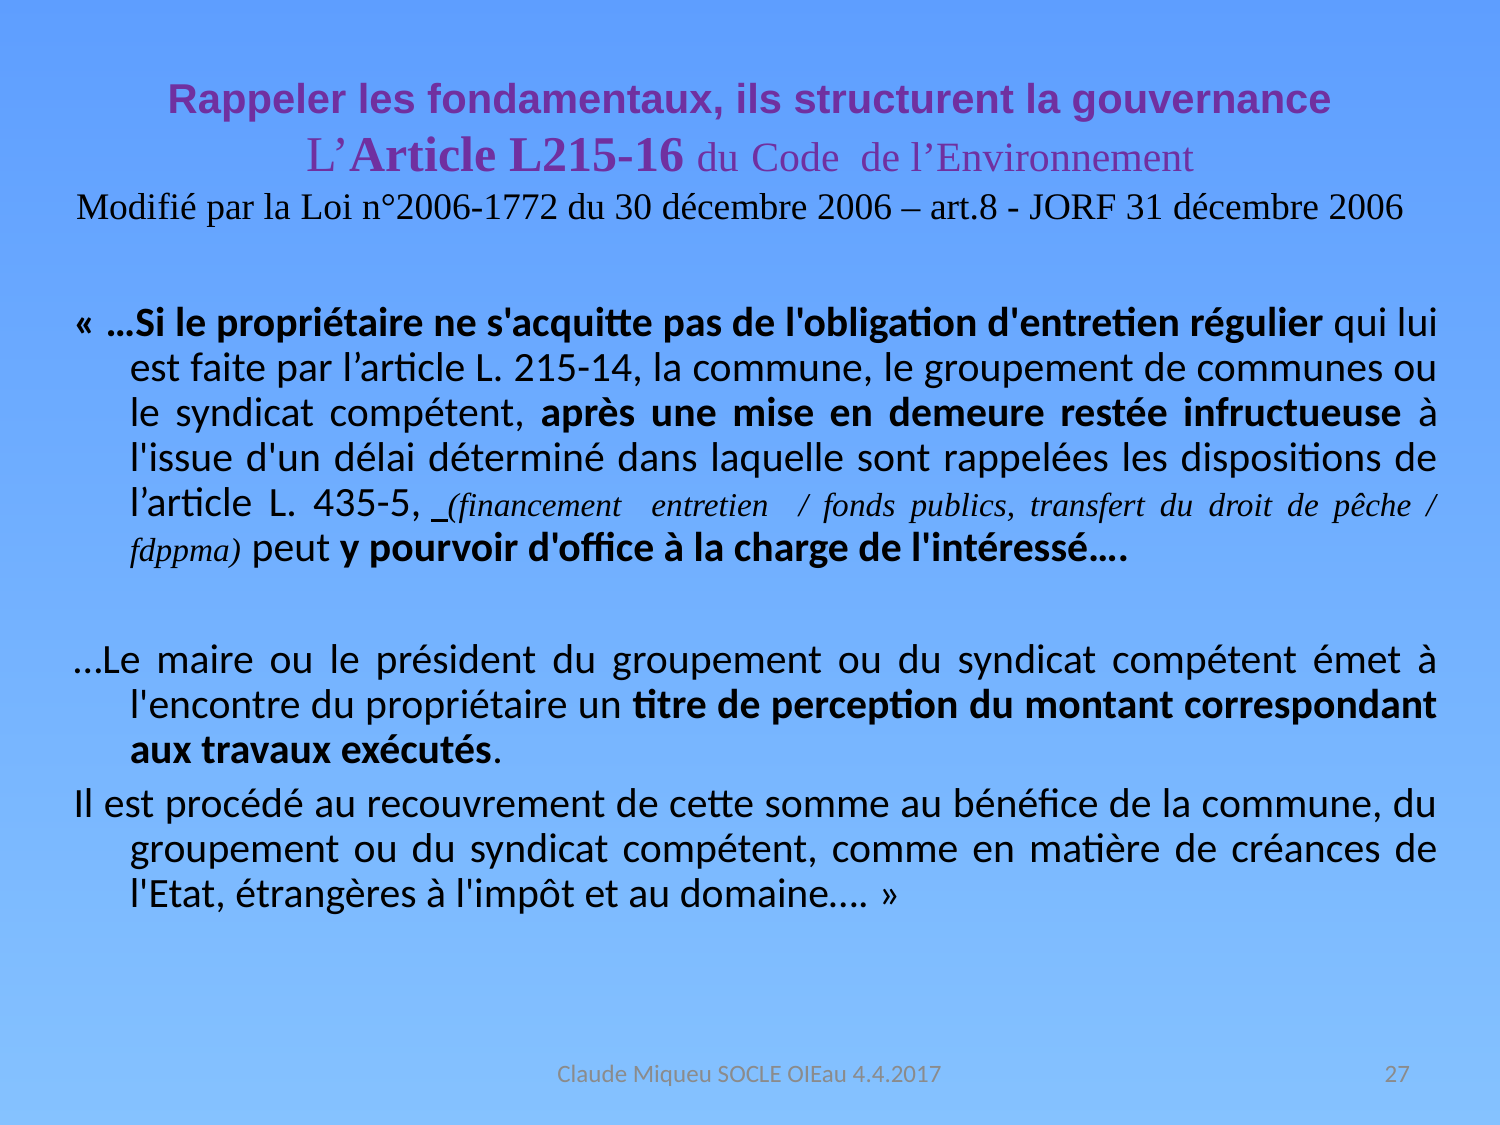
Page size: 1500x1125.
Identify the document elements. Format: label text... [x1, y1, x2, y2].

slide_number 27 [1074, 1042, 1425, 1103]
list « …Si le propriétaire ne s'acquitte pas de l'obligation d'entretien régulier qui lui est faite par l’article L. 215-14, la commune, le groupement de communes ou le syndicat compétent, après une mise en demeure restée infructueuse à l'issue d'un délai déterminé dans laquelle sont rappelées les dispositions de l’article L. 435-5, (financement entretien / fonds publics, transfert du droit de pêche / fdppma) peut y pourvoir d'office à la charge de l'intéressé…. …Le maire ou le président du groupement ou du syndicat compétent émet à l'encontre du propriétaire un titre de perception du montant correspondant aux travaux exécutés. Il est procédé au recouvrement de cette somme au bénéfice de la commune, du groupement ou du syndicat compétent, comme en matière de créances de l'Etat, étrangères à l'impôt et au domaine…. » [58, 234, 1454, 1045]
title Rappeler les fondamentaux, ils structurent la gouvernance L’Article L215-16 du Code de l’Environnement Modifié par la Loi n°2006-1772 du 30 décembre 2006 – art.8 - JORF 31 décembre 2006 [0, 0, 1500, 282]
footer Claude Miqueu SOCLE OIEau 4.4.2017 [512, 1042, 988, 1103]
